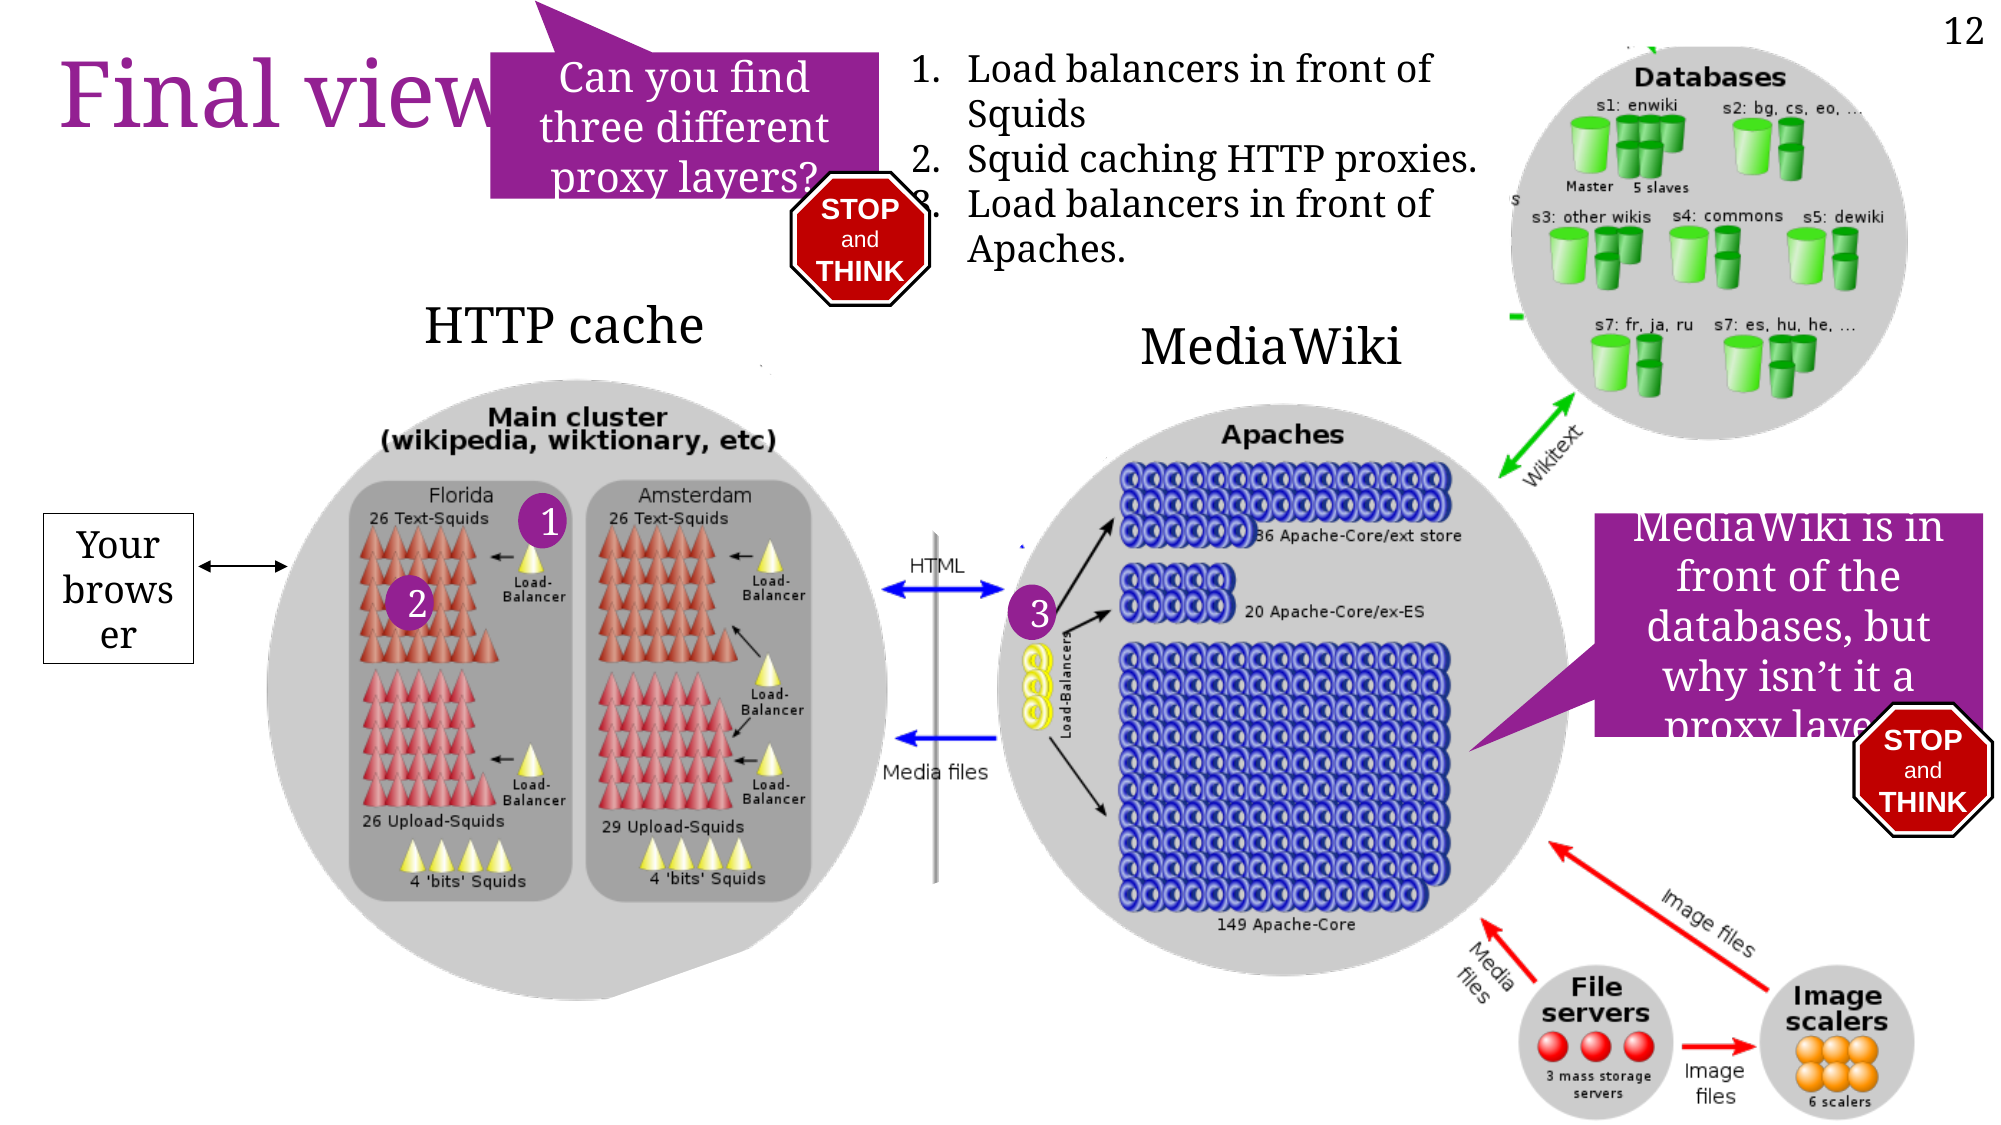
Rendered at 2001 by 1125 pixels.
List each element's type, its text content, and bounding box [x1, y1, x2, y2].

text_box Your browser [43, 513, 179, 664]
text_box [791, 172, 930, 306]
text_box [179, 0, 2000, 1125]
title Final view [43, 25, 179, 171]
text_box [1854, 703, 1993, 837]
